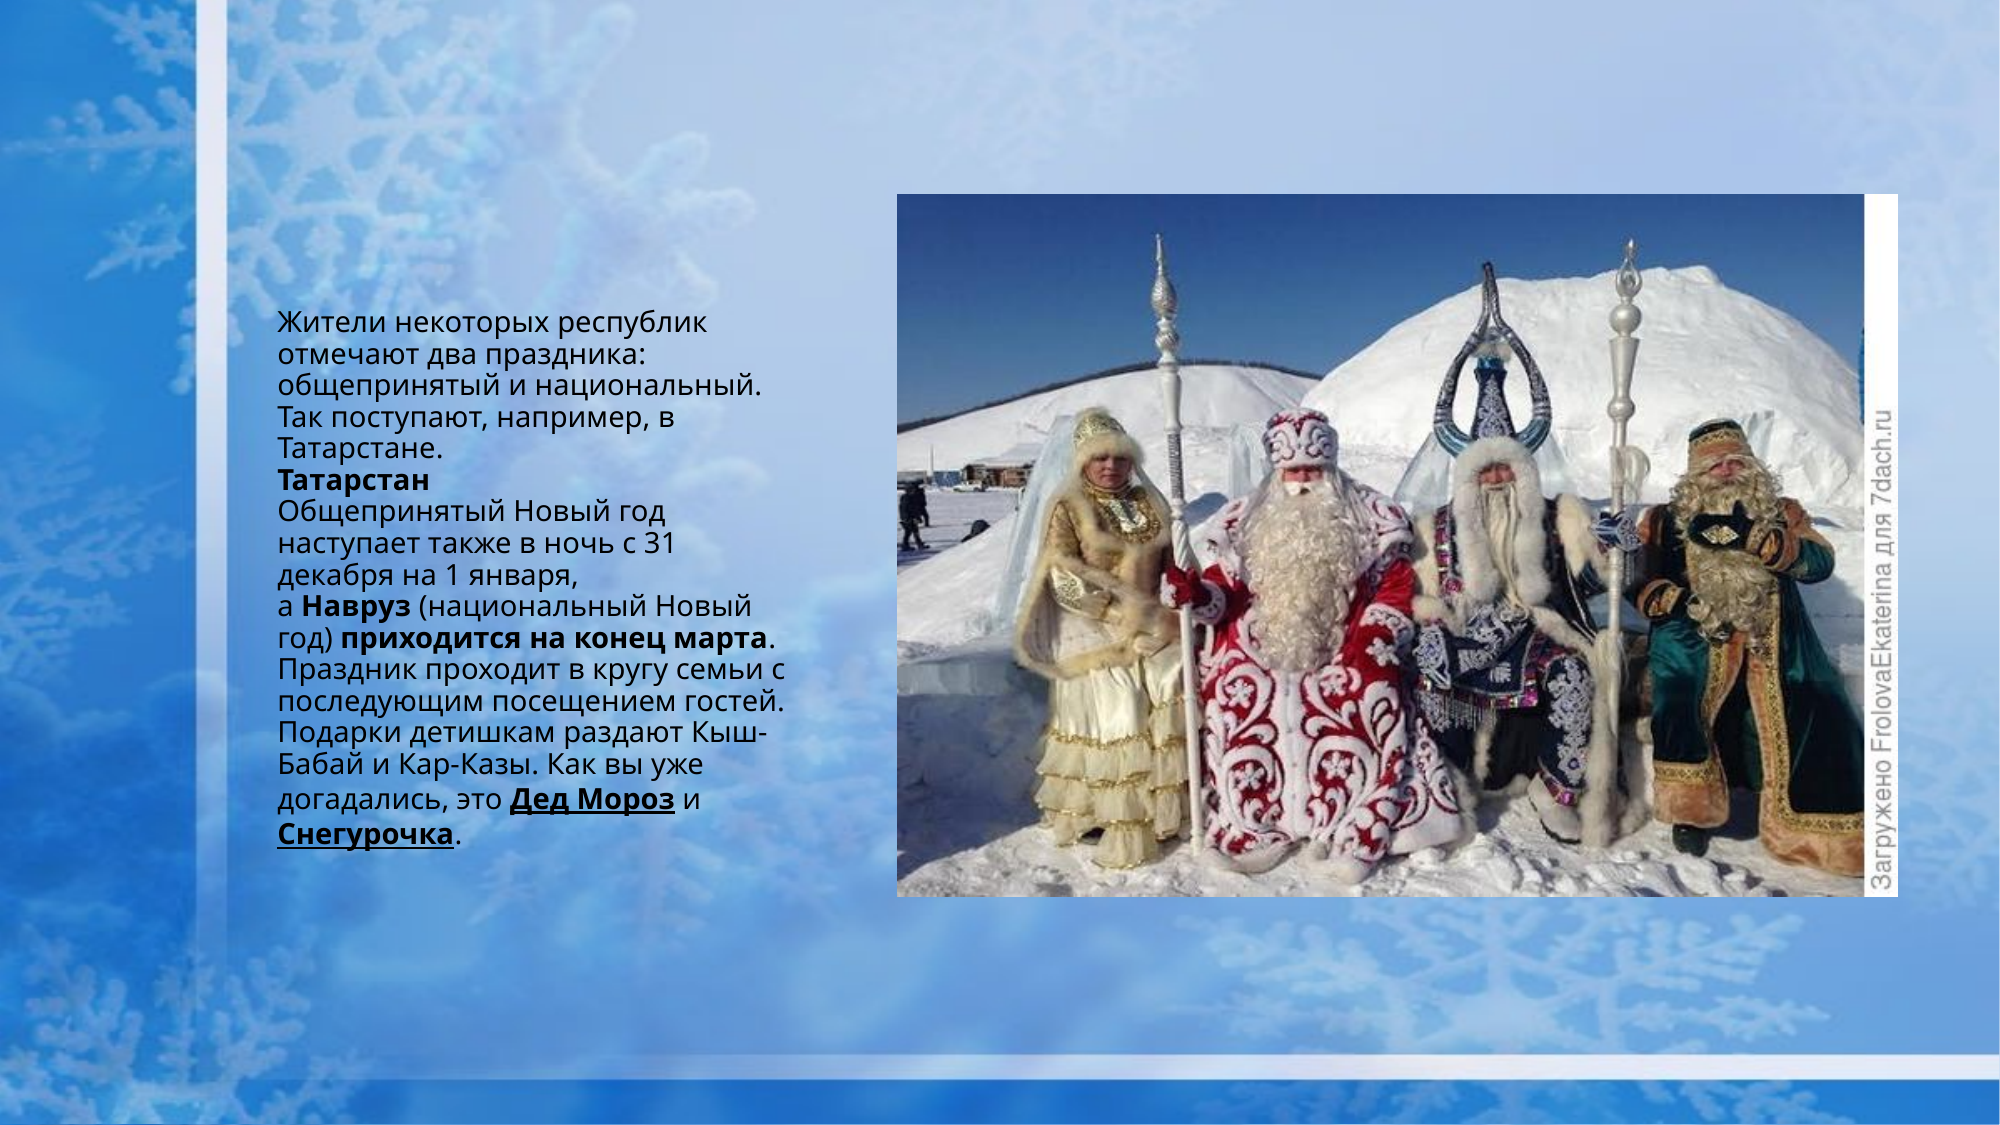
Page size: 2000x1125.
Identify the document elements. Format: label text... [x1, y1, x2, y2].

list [897, 194, 1898, 898]
list Жители некоторых республик отмечают два праздника: общепринятый и национальный. Так поступают, например, в Татарстане. Татарстан Общепринятый Новый год наступает также в ночь с 31 декабря на 1 января, а Навруз (национальный Новый год) приходится на конец марта. Праздник проходит в кругу семьи с последующим посещением гостей. Подарки детишкам раздают Кыш-Бабай и Кар-Казы. Как вы уже догадались, это Дед Мороз и Снегурочка. [262, 299, 803, 1013]
picture [0, 0, 2000, 1125]
